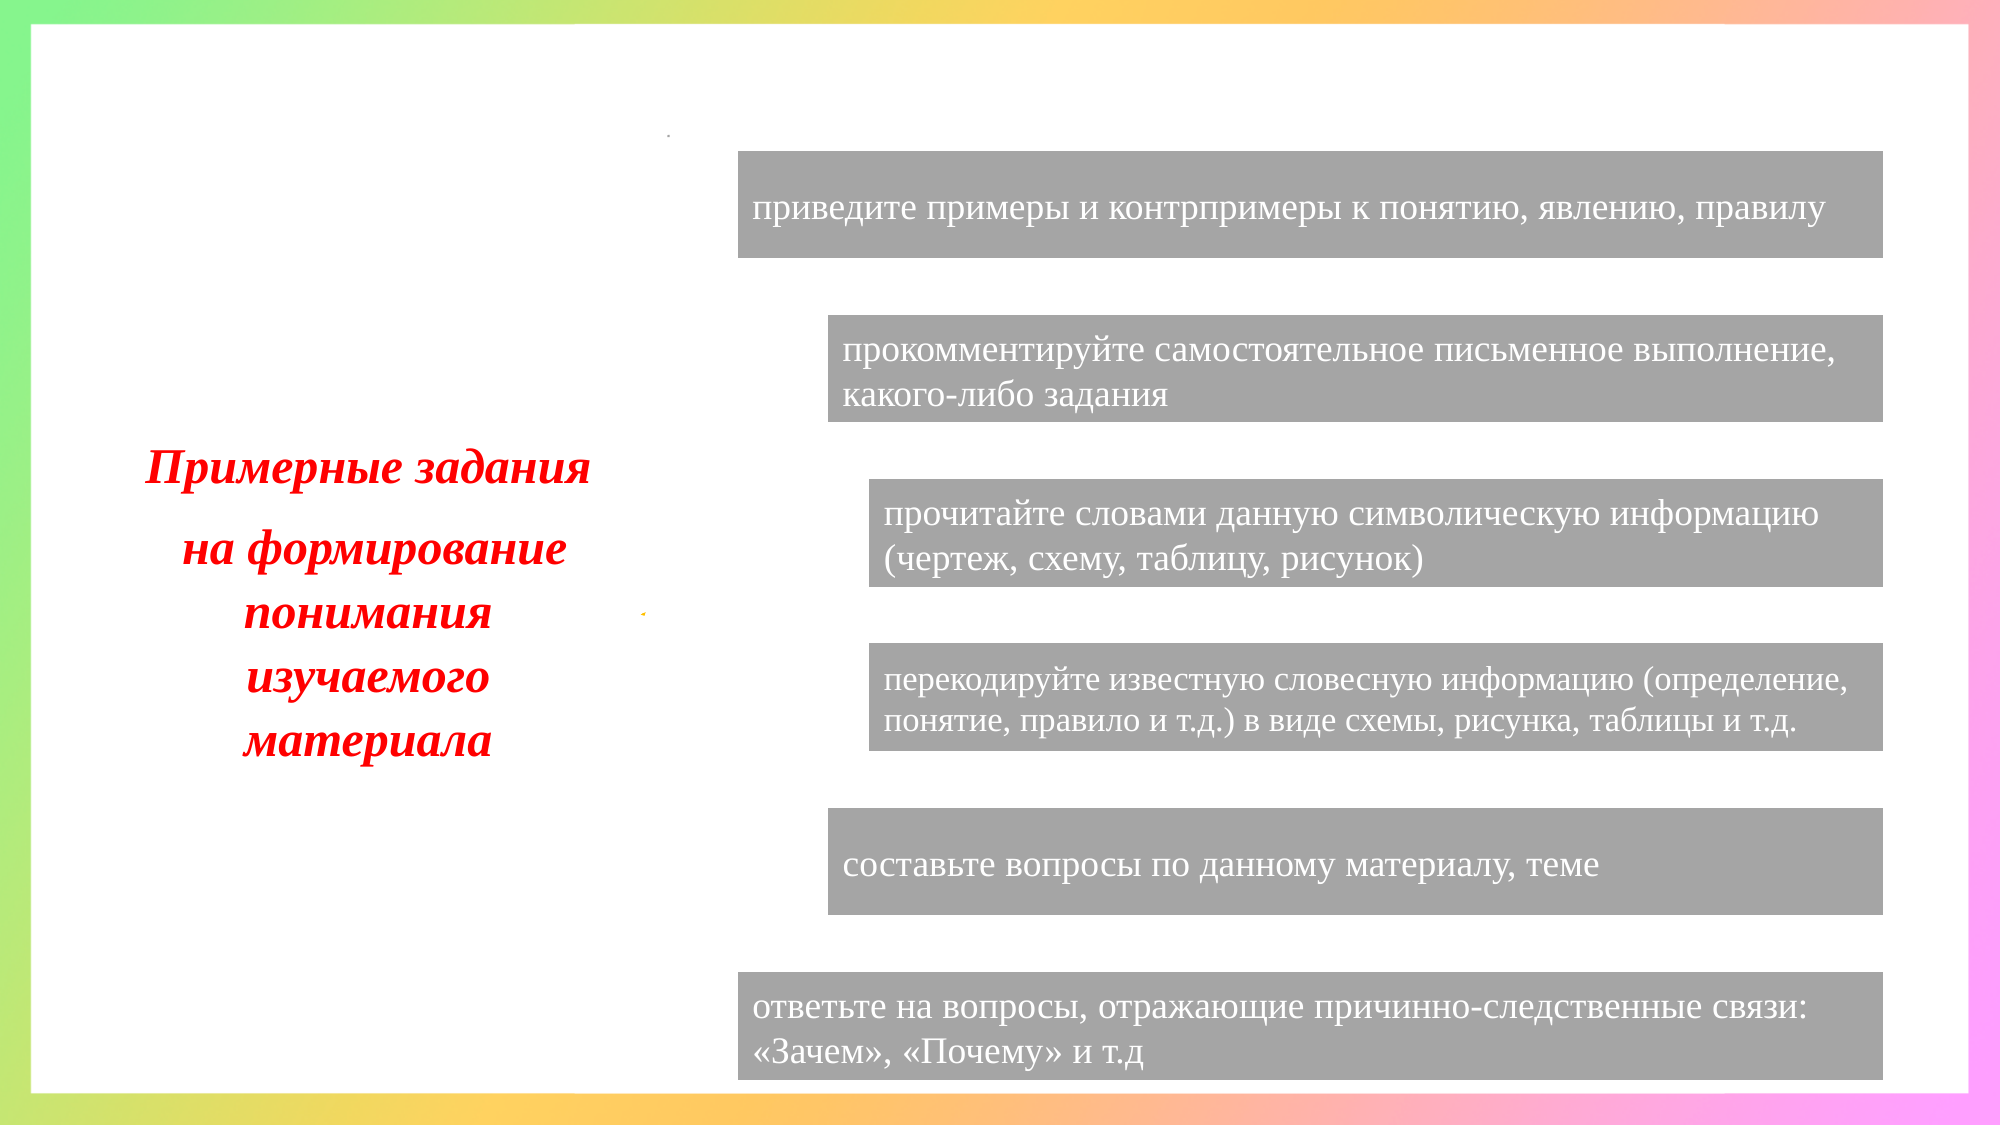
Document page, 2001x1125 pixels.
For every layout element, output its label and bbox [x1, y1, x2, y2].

text_box [638, 46, 1885, 1088]
picture [0, 0, 2000, 1125]
